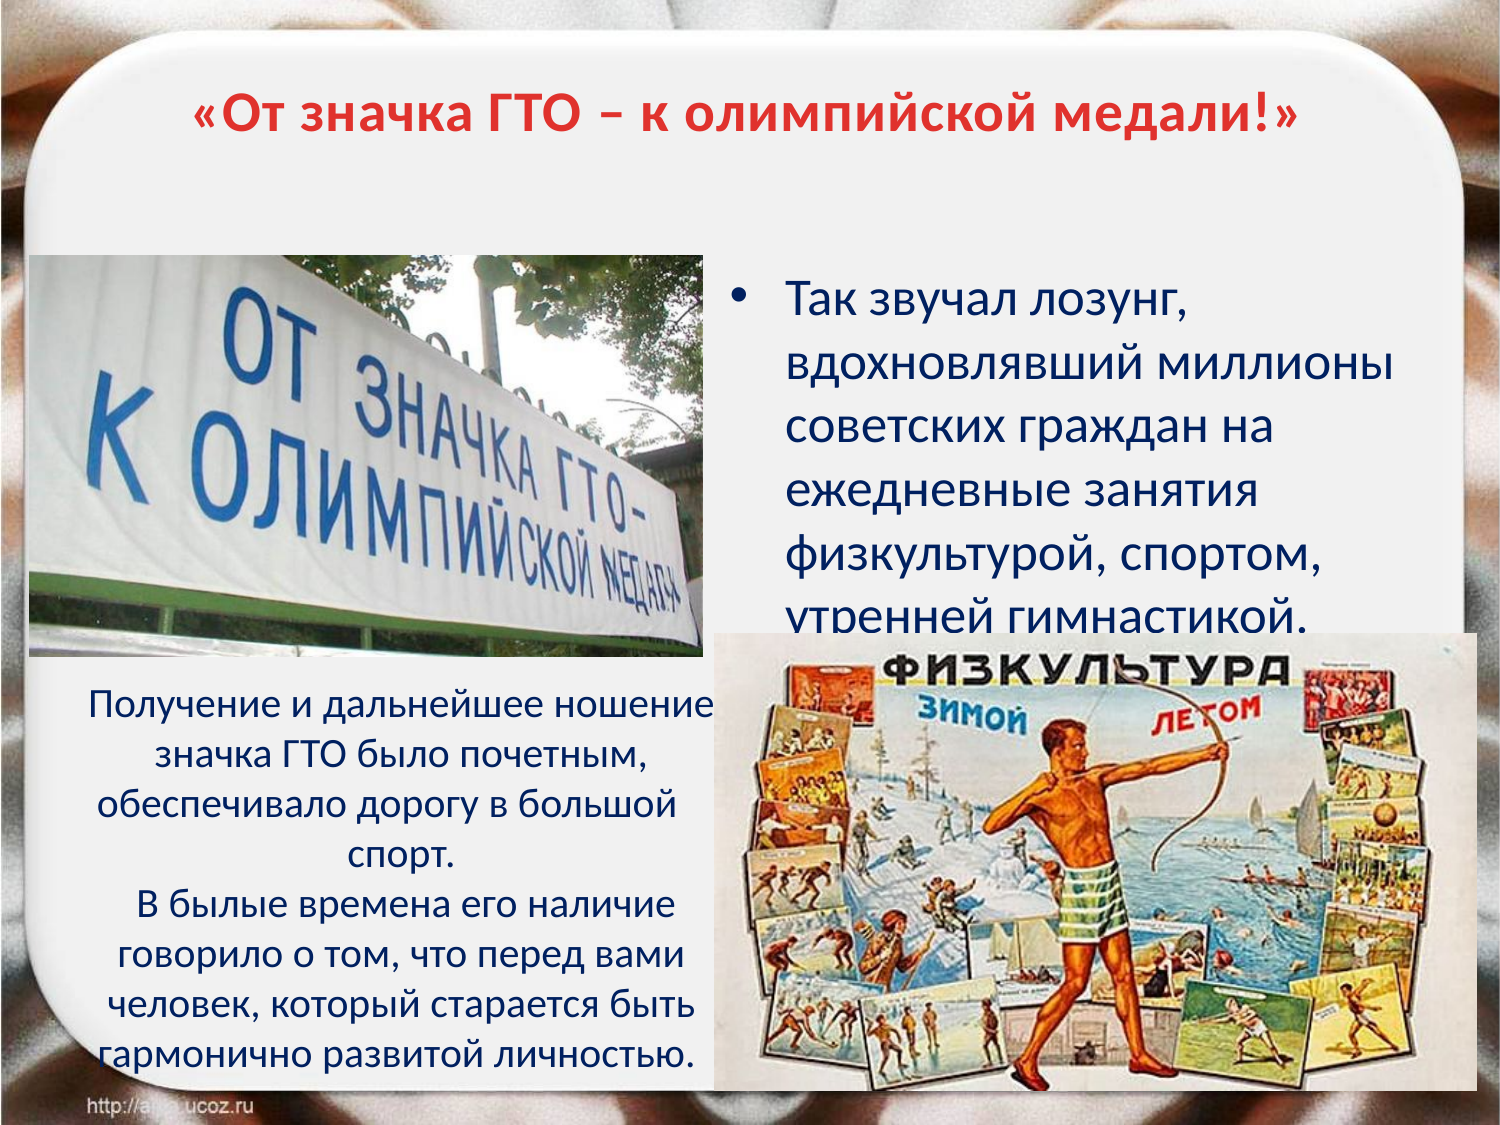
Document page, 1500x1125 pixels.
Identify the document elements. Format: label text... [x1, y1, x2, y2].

list Так звучал лозунг, вдохновлявший миллионы советских граждан на ежедневные занятия физкультурой, спортом, утренней гимнастикой. [714, 255, 1425, 632]
title «От значка ГТО – к олимпийской медали!» [75, 45, 1424, 173]
text_box Получение и дальнейшее ношение значка ГТО было почетным, обеспечивало дорогу в большой спорт. В былые времена его наличие говорило о том, что перед вами человек, который старается быть гармонично развитой личностью. [29, 668, 774, 1125]
picture [0, 0, 1500, 1125]
